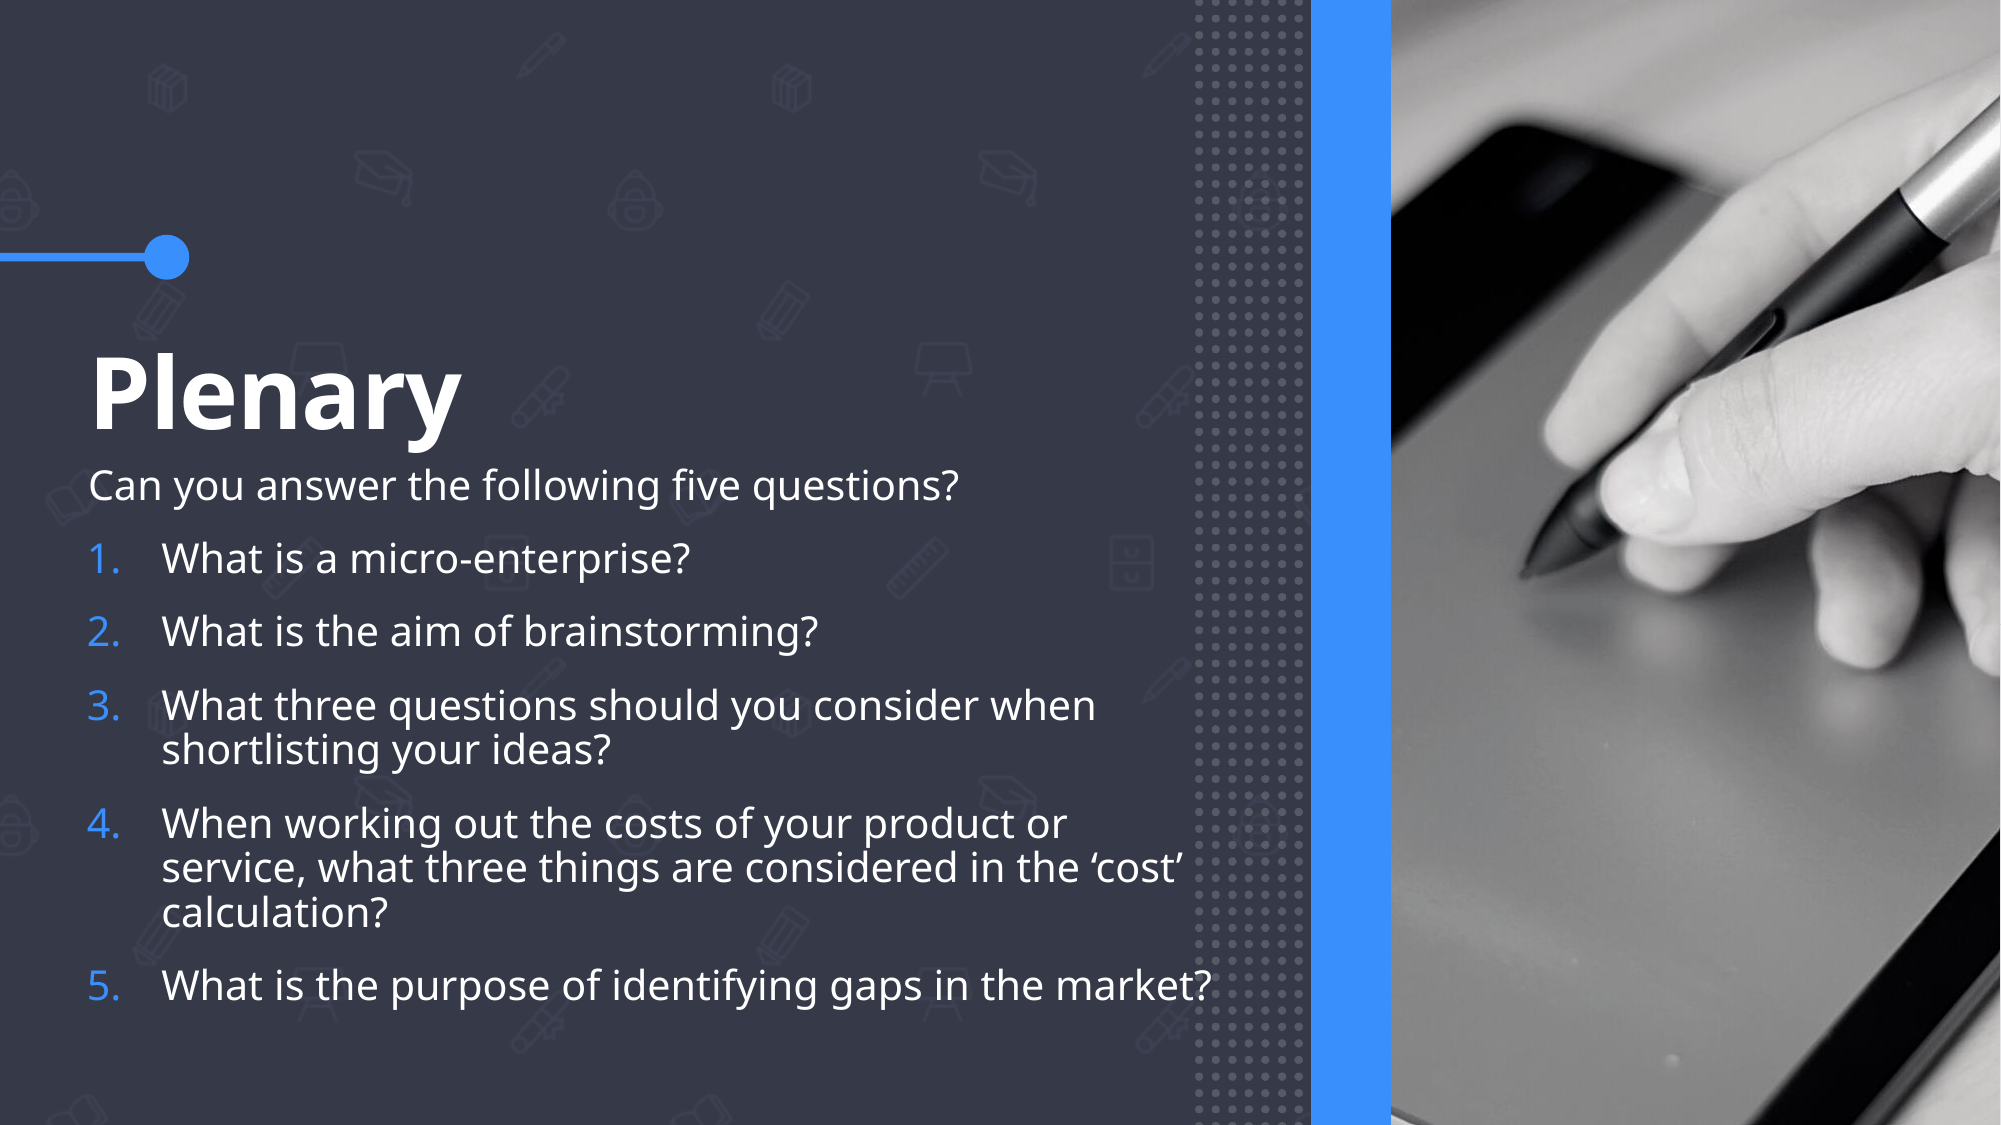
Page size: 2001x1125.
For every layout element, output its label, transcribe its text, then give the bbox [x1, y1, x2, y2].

picture [0, 0, 1311, 1125]
list Can you answer the following five questions? What is a micro-enterprise? What is the aim of brainstorming? What three questions should you consider when shortlisting your ideas? When working out the costs of your product or service, what three things are considered in the ‘cost’ calculation? What is the purpose of identifying gaps in the market? [73, 457, 1213, 1029]
picture [1391, 0, 2001, 1125]
title Plenary [73, 231, 1185, 457]
